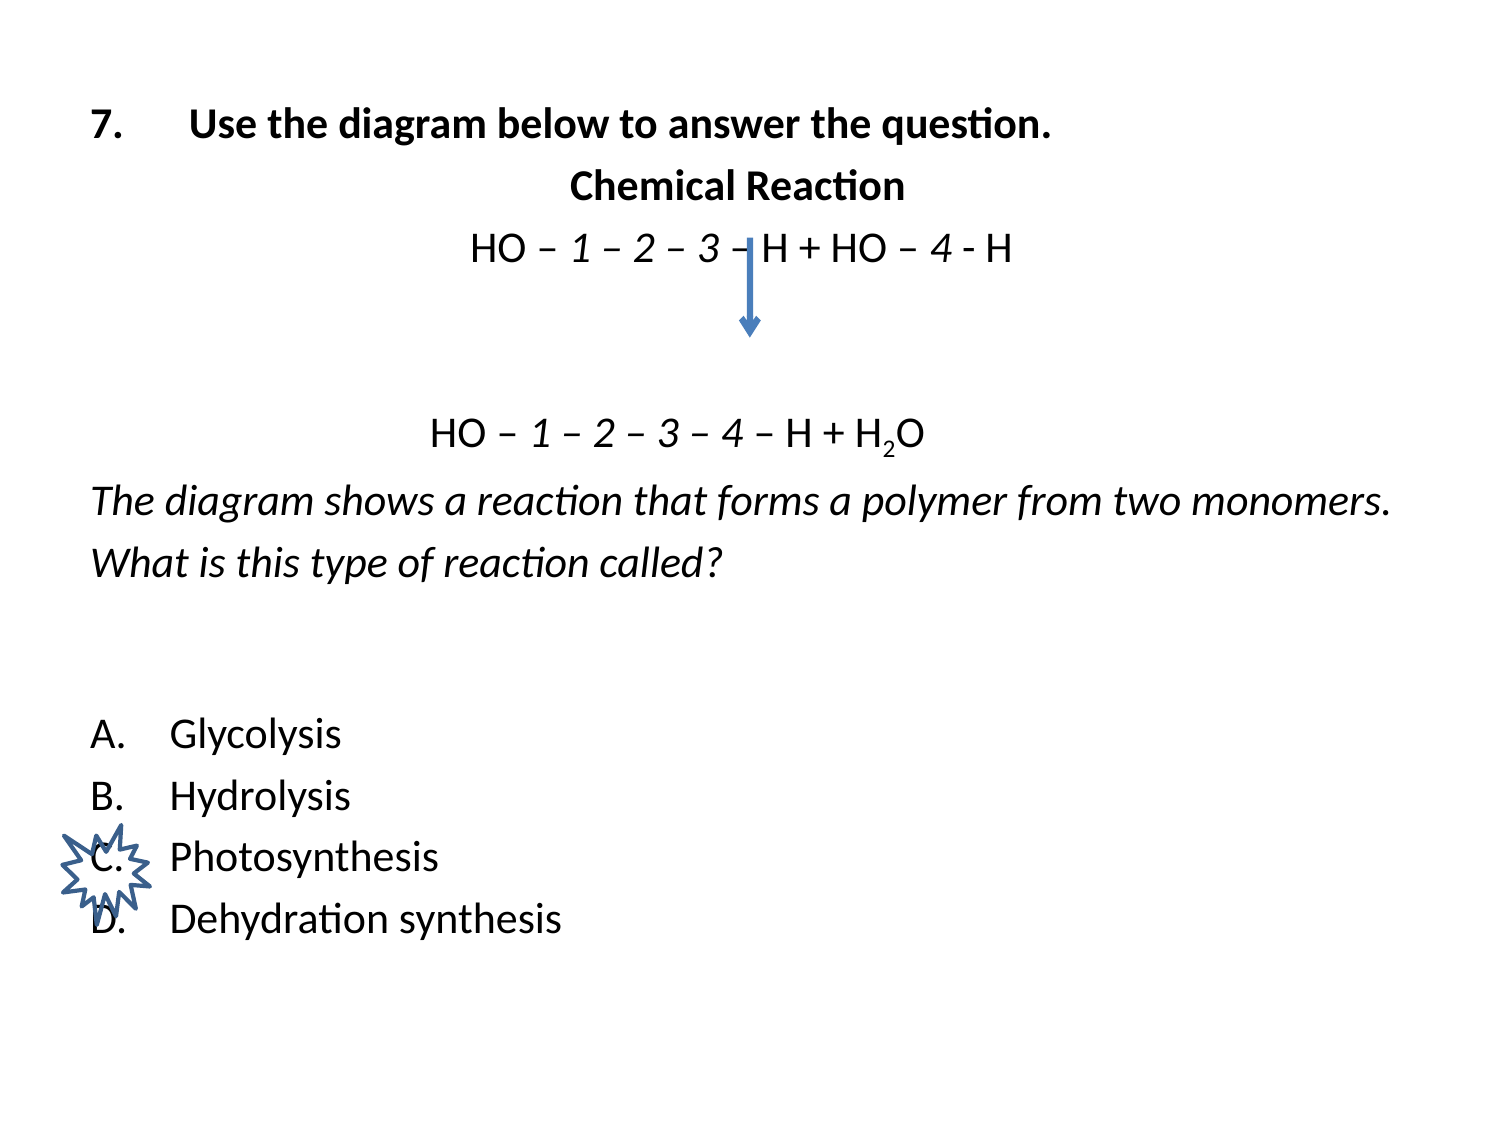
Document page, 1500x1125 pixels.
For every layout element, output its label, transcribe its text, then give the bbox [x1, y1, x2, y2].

list 7. Use the diagram below to answer the question. Chemical Reaction HO – 1 – 2 – 3 – H + HO – 4 - H HO – 1 – 2 – 3 – 4 – H + H2O The diagram shows a reaction that forms a polymer from two monomers. What is this type of reaction called? Glycolysis Hydrolysis Photosynthesis Dehydration synthesis [75, 87, 1425, 975]
text_box [60, 822, 152, 928]
